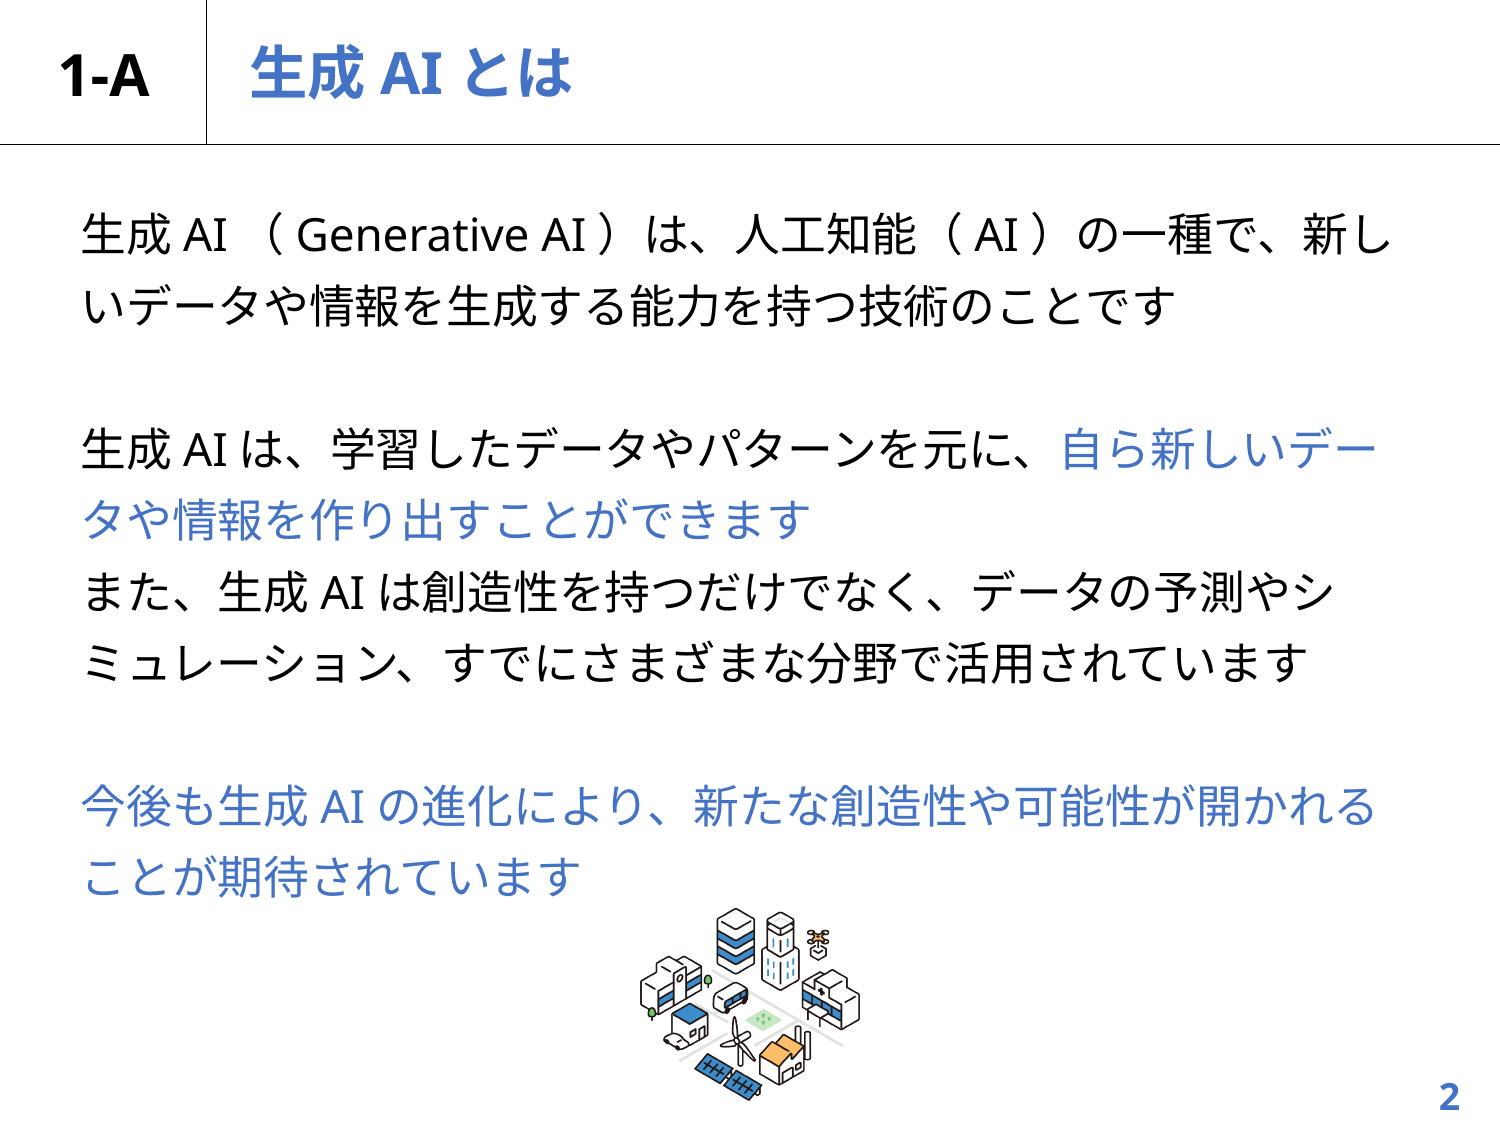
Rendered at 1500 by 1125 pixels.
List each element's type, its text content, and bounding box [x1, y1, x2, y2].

title 1-A [0, 0, 207, 147]
picture [640, 908, 860, 1102]
text_box 生成AI（Generative AI）は、人工知能（AI）の一種で、新しいデータや情報を生成する能力を持つ技術のことです 生成AIは、学習したデータやパターンを元に、自ら新しいデータや情報を作り出すことができます また、生成AIは創造性を持つだけでなく、データの予測やシミュレーション、すでにさまざまな分野で活用されています 今後も生成AIの進化により、新たな創造性や可能性が開かれることが期待されています [65, 182, 1435, 927]
text_box 2 [1402, 1065, 1497, 1125]
text_box 生成AIとは [230, 24, 1459, 119]
